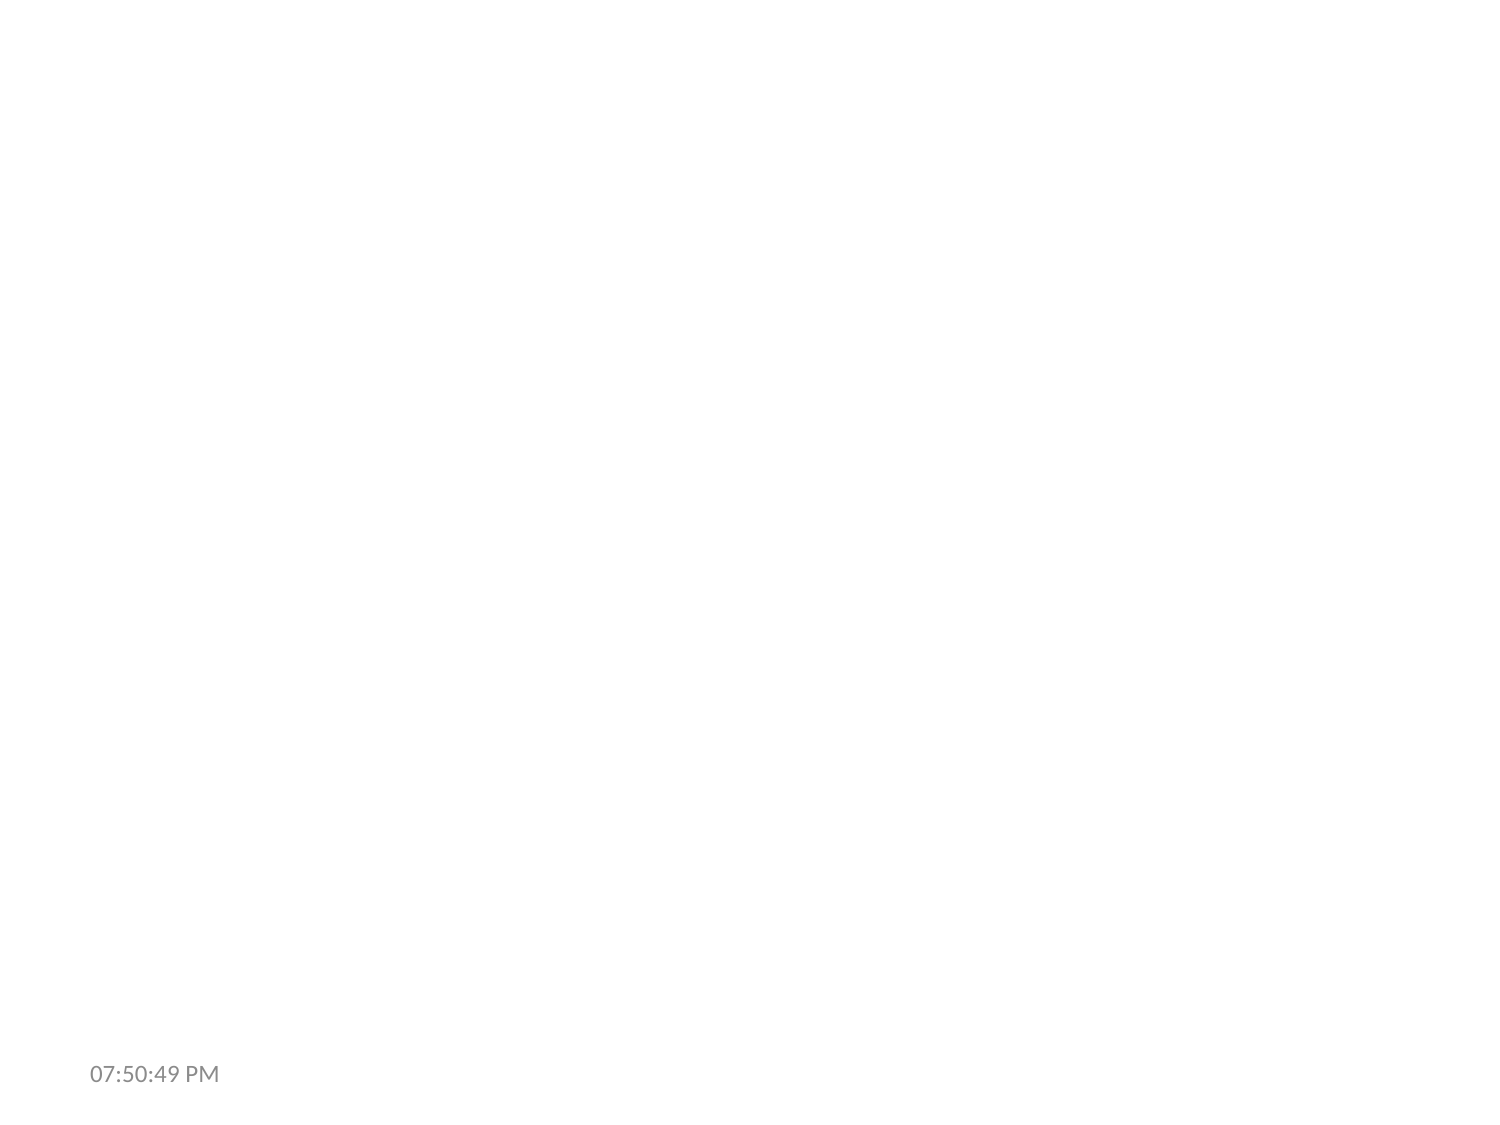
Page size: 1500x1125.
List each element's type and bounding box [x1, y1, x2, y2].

slide_number [75, 1042, 425, 1103]
